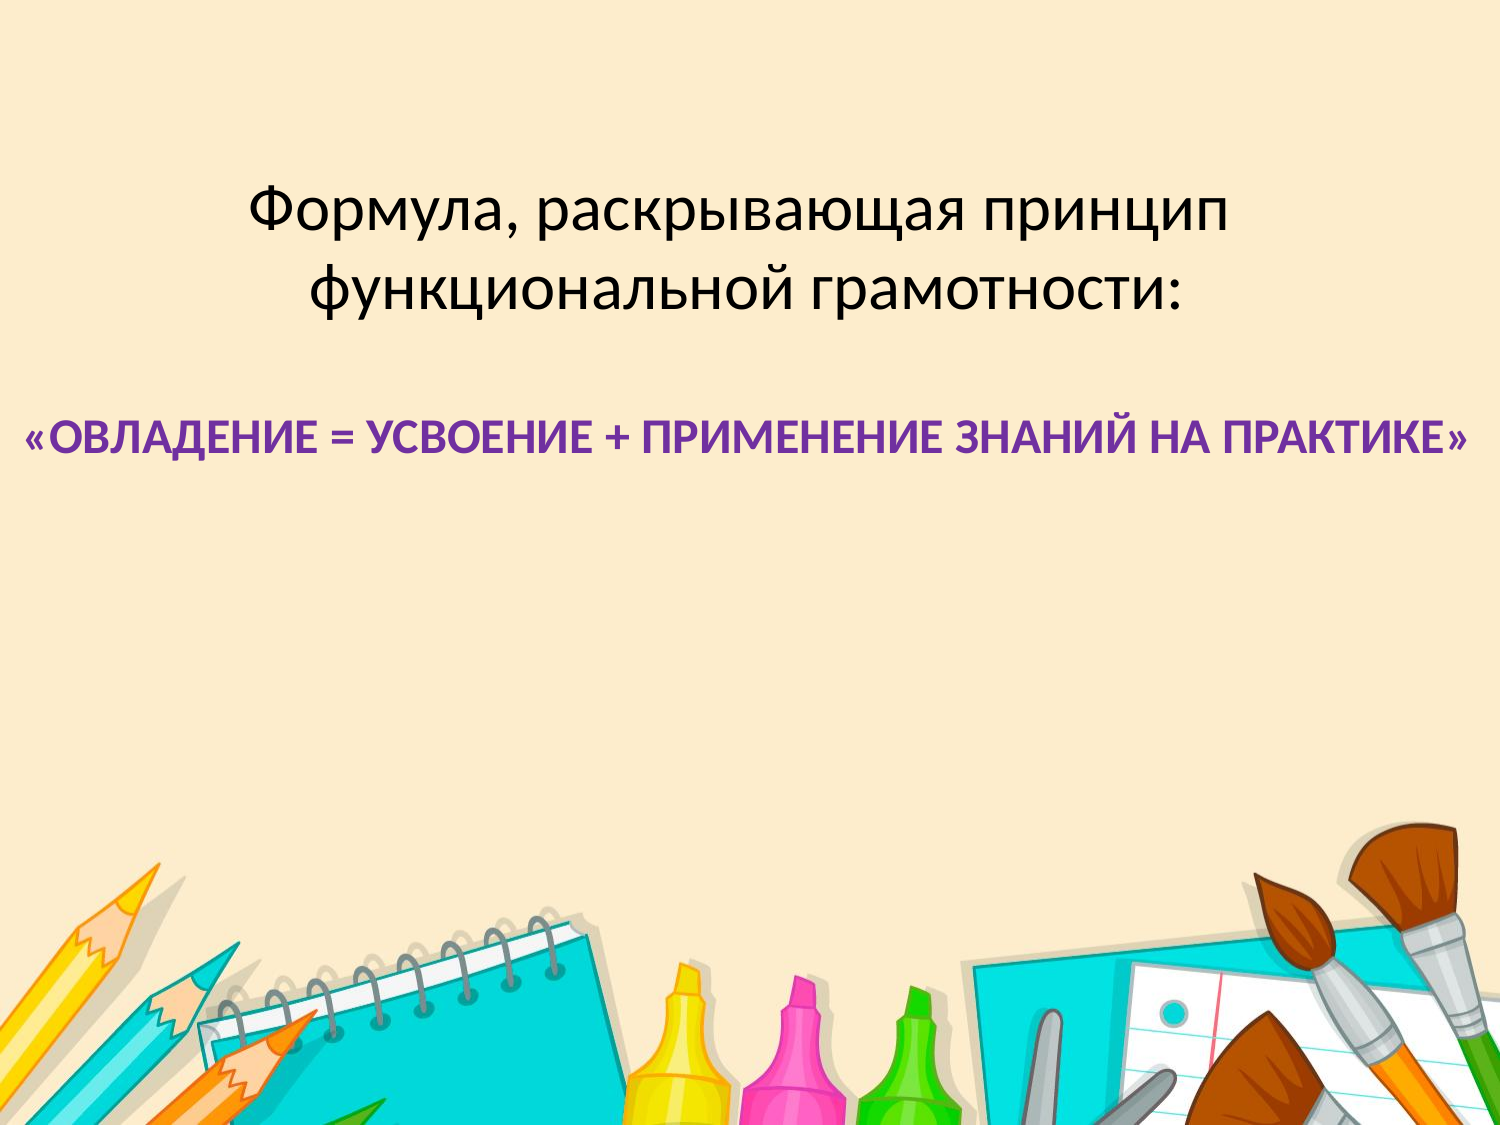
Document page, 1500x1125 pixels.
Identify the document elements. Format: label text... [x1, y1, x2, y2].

text_box Формула, раскрывающая принцип функциональной грамотности: «ОВЛАДЕНИЕ = УСВОЕНИЕ + ПРИМЕНЕНИЕ ЗНАНИЙ НА ПРАКТИКЕ» [7, 155, 1488, 471]
picture [0, 0, 1500, 1125]
